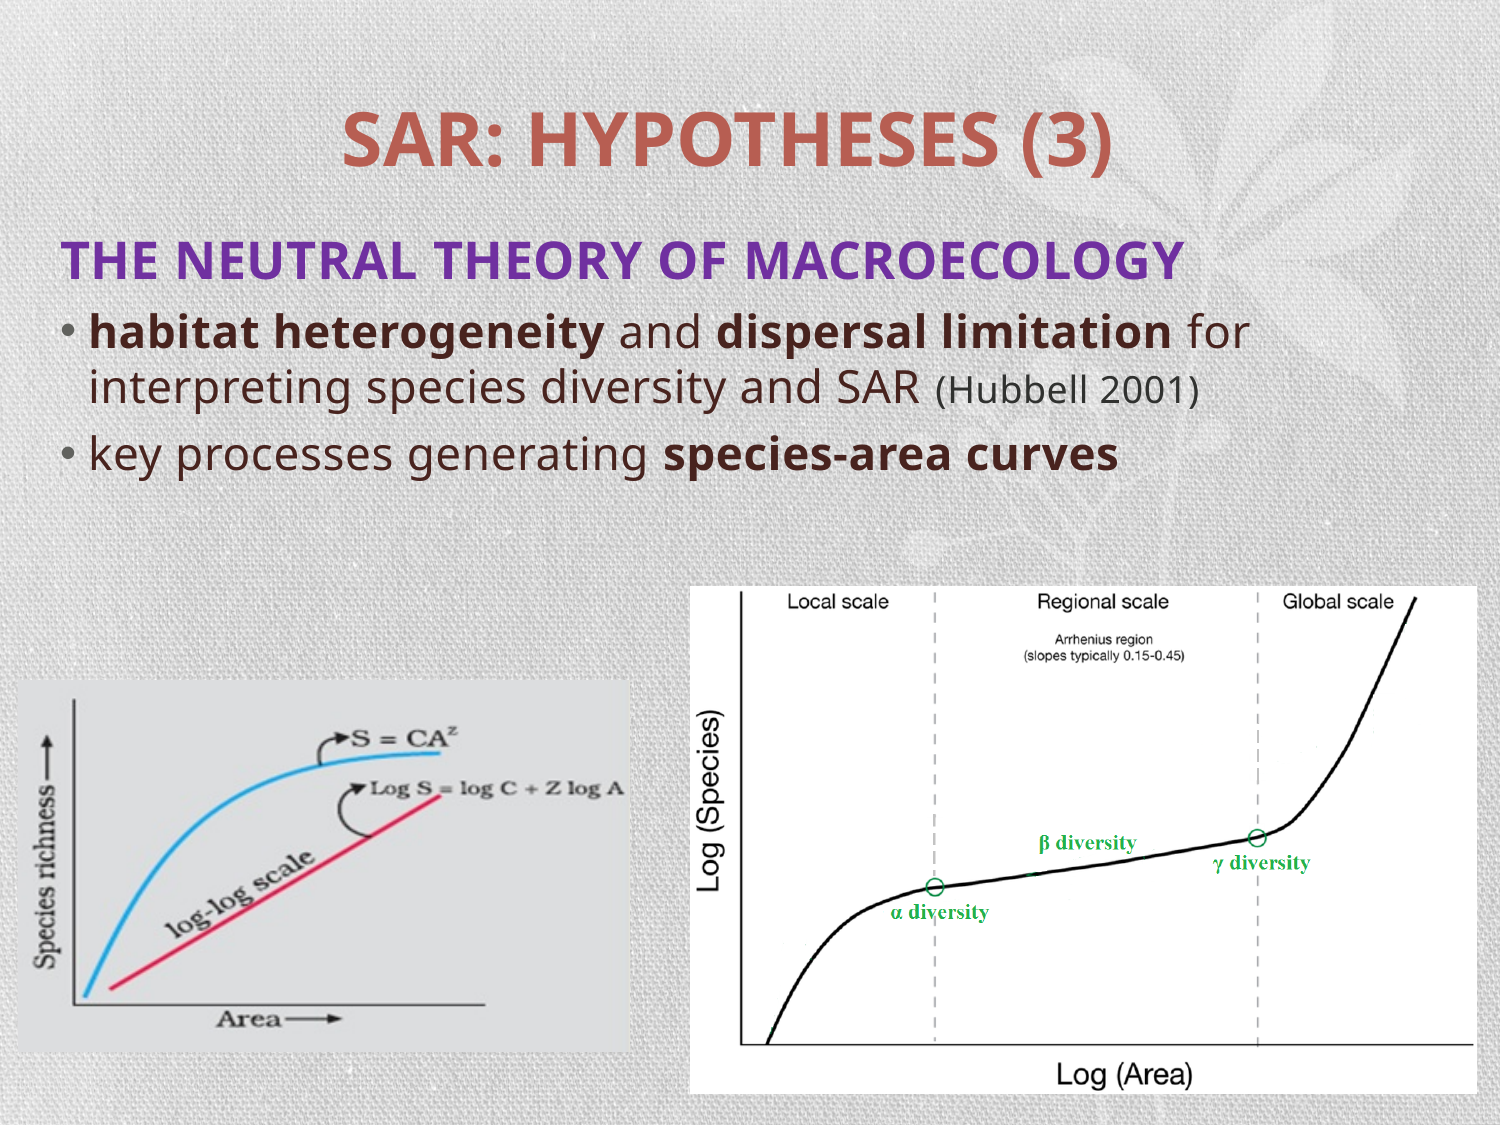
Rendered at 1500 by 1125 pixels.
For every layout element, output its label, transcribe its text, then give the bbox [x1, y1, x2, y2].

list The neutral theory of macroecology habitat heterogeneity and dispersal limitation for interpreting species diversity and SAR (Hubbell 2001) key processes generating species-area curves [45, 219, 1455, 1094]
title SAR: hypotheses (3) [2, 42, 1455, 189]
picture [690, 585, 1477, 1095]
picture [17, 680, 630, 1052]
